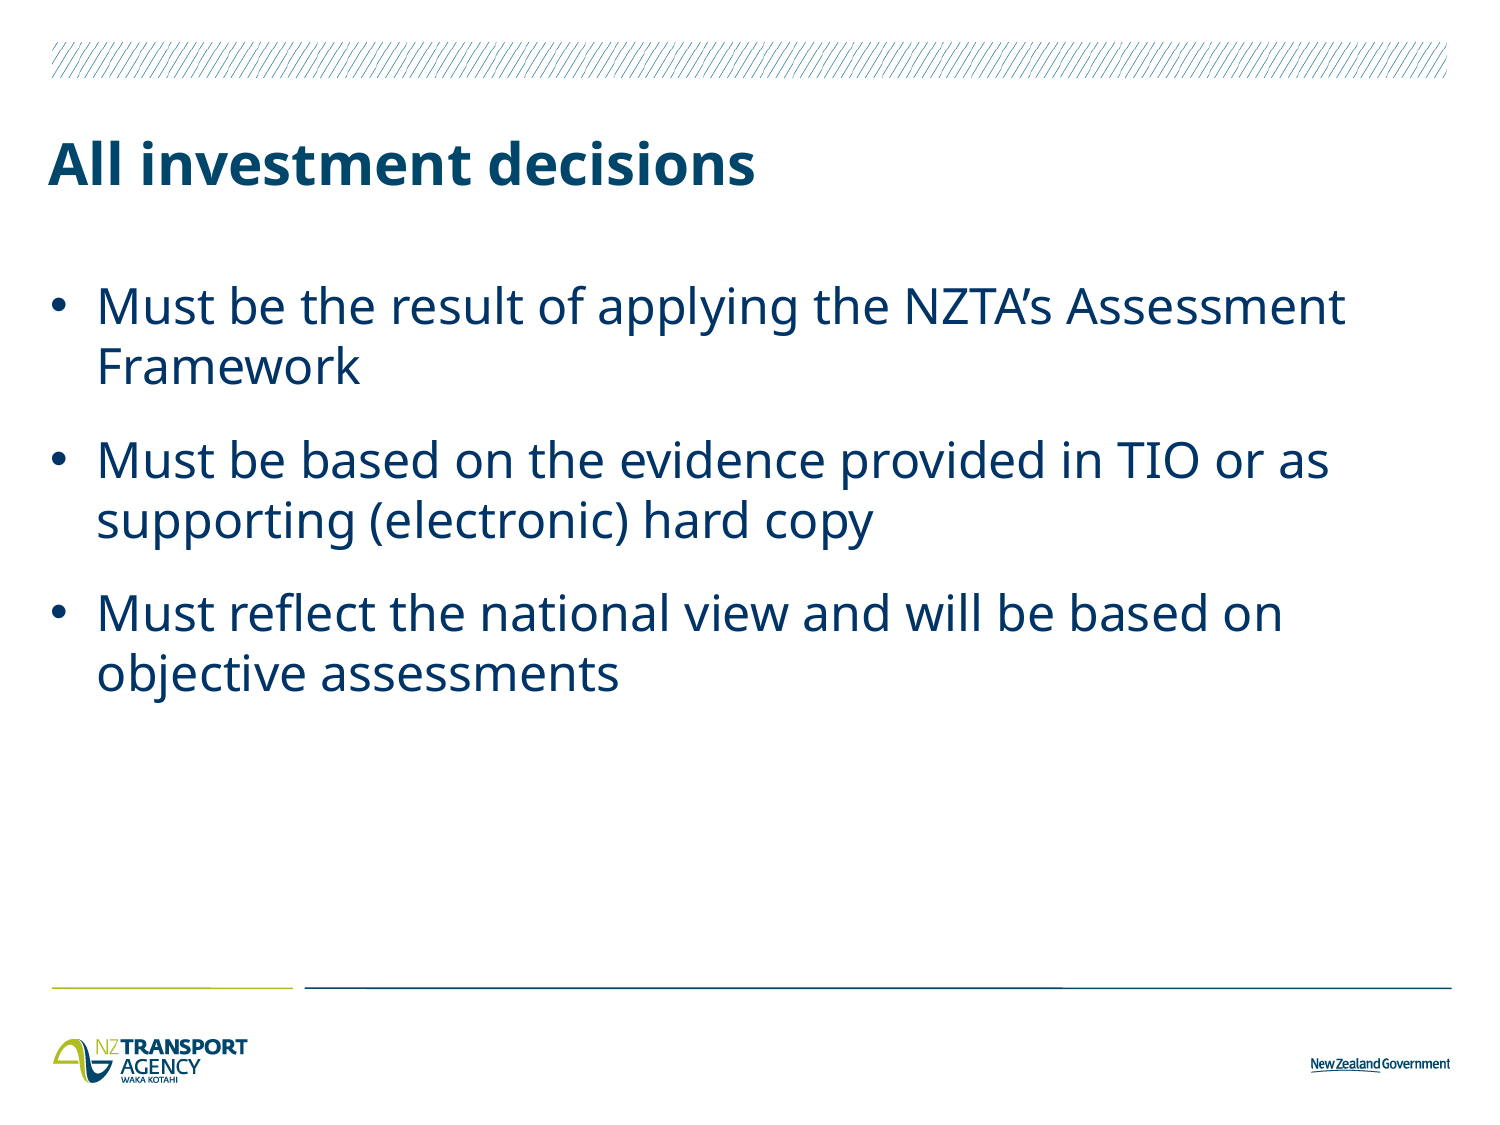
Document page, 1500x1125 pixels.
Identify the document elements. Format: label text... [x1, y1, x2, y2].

picture [209, 1043, 216, 1051]
title All investment decisions [33, 101, 1450, 206]
list Must be the result of applying the NZTA’s Assessment Framework Must be based on the evidence provided in TIO or as supporting (electronic) hard copy Must reflect the national view and will be based on objective assessments [34, 267, 1450, 859]
picture [145, 1039, 153, 1051]
picture [50, 42, 1447, 78]
picture [92, 1064, 108, 1073]
picture [53, 1039, 1450, 1083]
